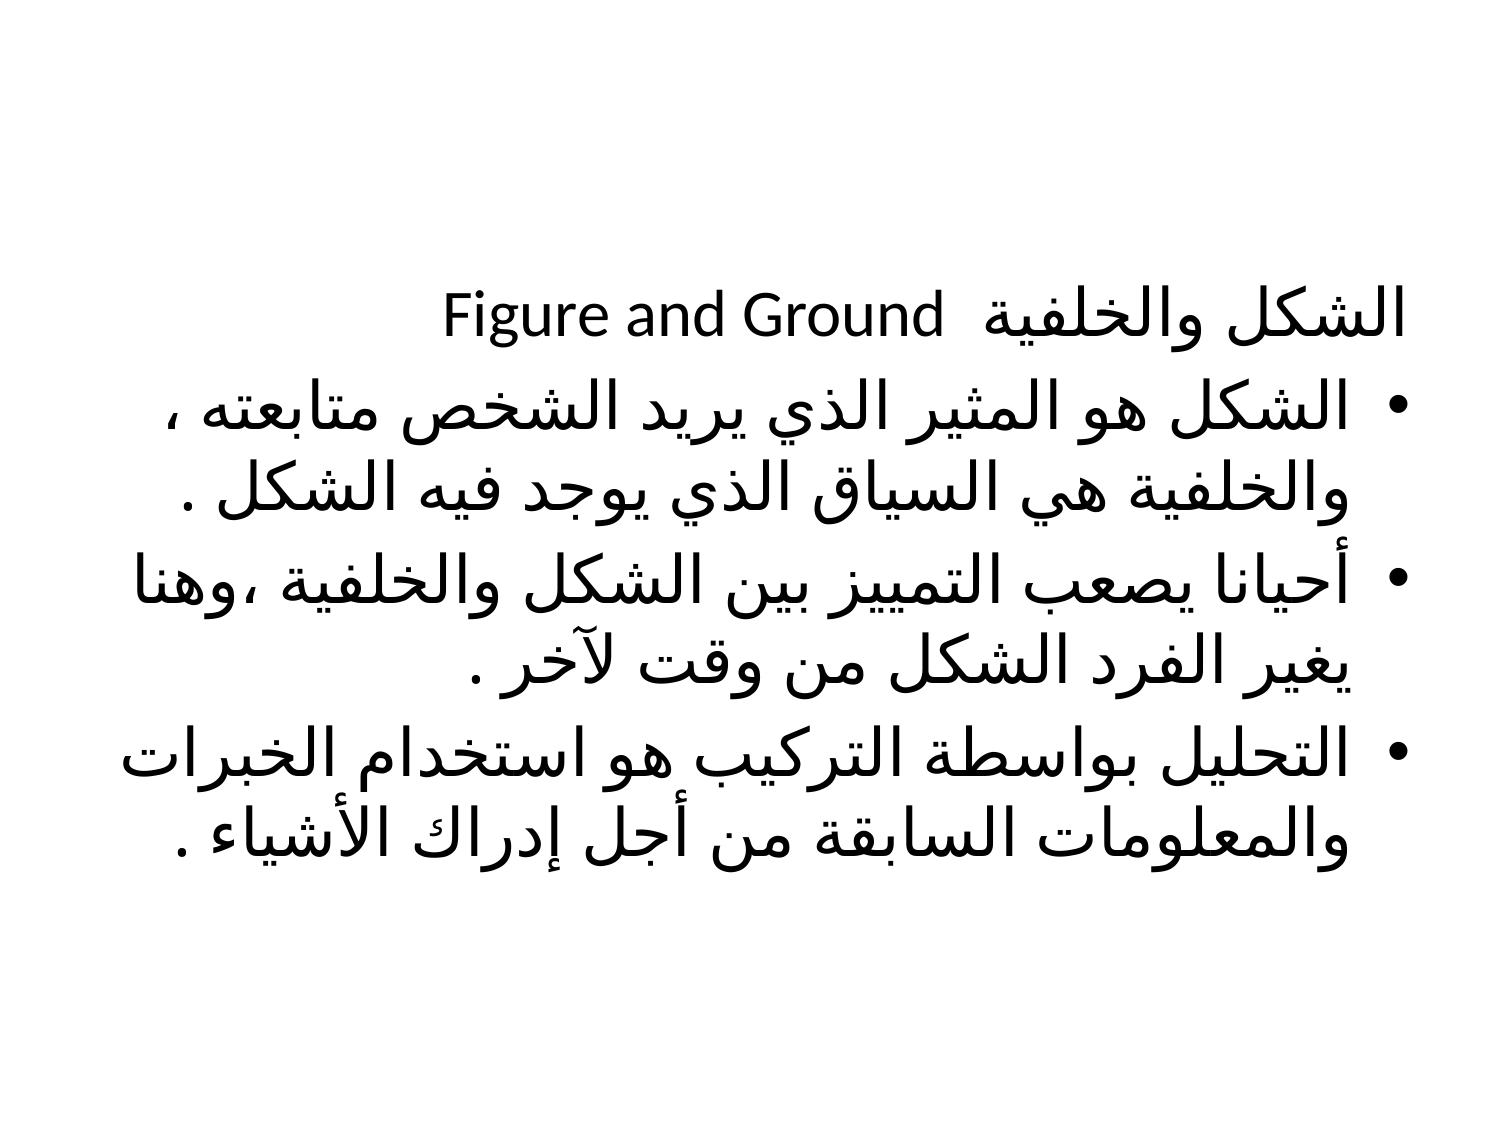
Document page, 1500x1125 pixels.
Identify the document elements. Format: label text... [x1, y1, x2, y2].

list الشكل والخلفية Figure and Ground الشكل هو المثير الذي يريد الشخص متابعته ، والخلفية هي السياق الذي يوجد فيه الشكل . أحيانا يصعب التمييز بين الشكل والخلفية ،وهنا يغير الفرد الشكل من وقت لآخر . التحليل بواسطة التركيب هو استخدام الخبرات والمعلومات السابقة من أجل إدراك الأشياء . [75, 262, 1425, 1005]
